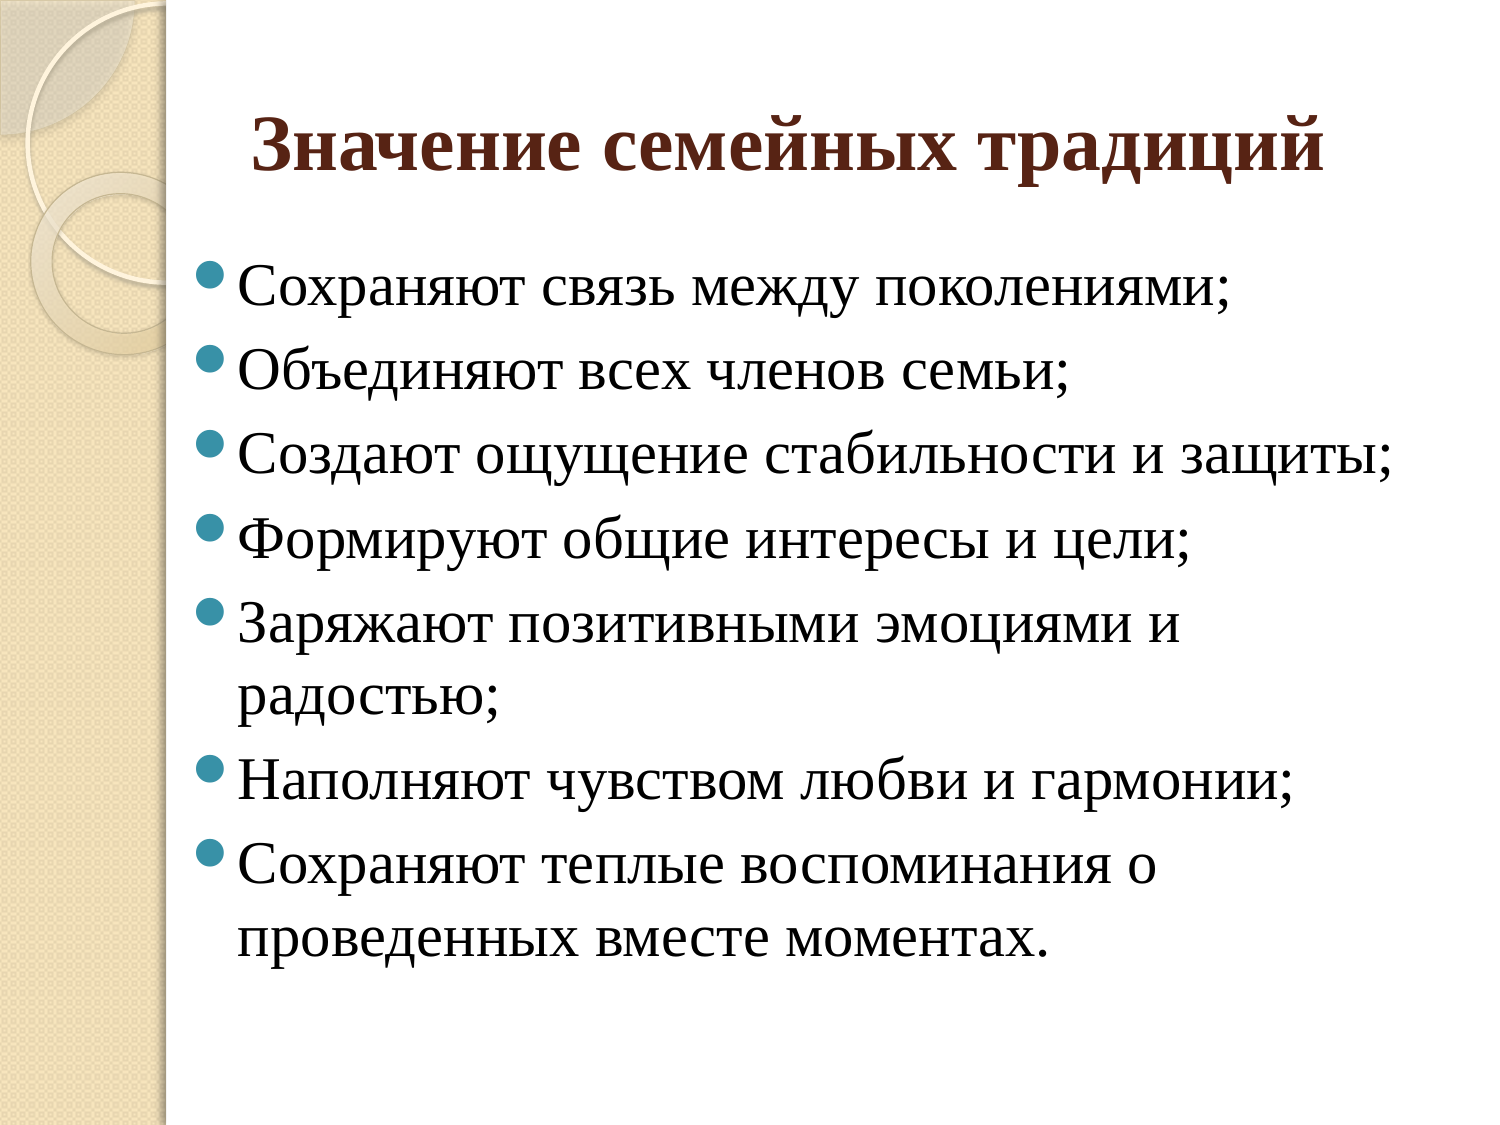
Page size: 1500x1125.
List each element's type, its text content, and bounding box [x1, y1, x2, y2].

list Сохраняют связь между поколениями; Объединяют всех членов семьи; Создают ощущение стабильности и защиты; Формируют общие интересы и цели; Заряжают позитивными эмоциями и радостью; Наполняют чувством любви и гармонии; Сохраняют теплые воспоминания о проведенных вместе моментах. [164, 237, 1466, 985]
title Значение семейных традиций [235, 45, 1466, 233]
